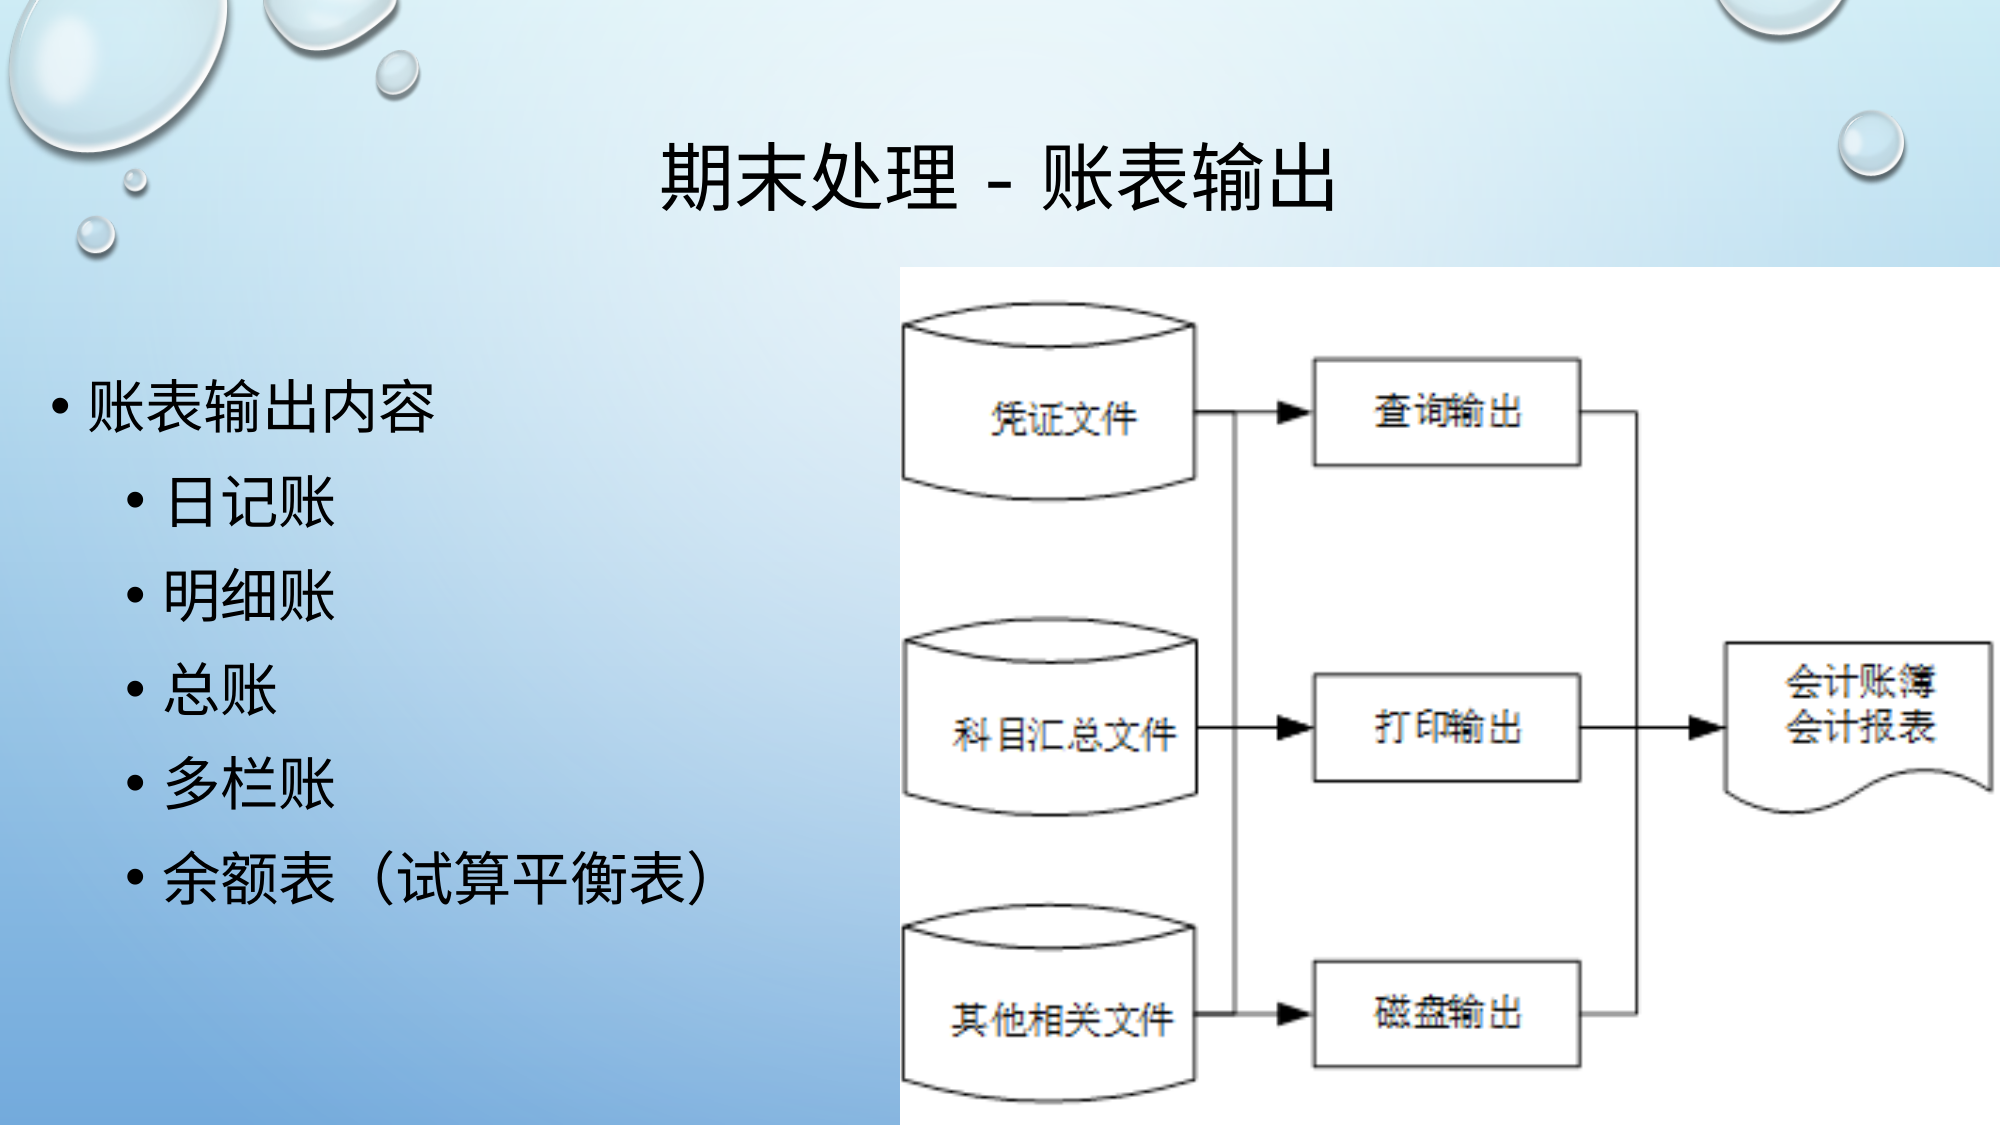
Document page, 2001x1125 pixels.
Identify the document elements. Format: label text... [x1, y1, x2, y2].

title 期末处理-账表输出 [149, 50, 1851, 312]
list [899, 267, 2000, 1125]
picture [0, 0, 2000, 1125]
list 账表输出内容 日记账 明细账 总账 多栏账 余额表（试算平衡表） [34, 349, 873, 952]
